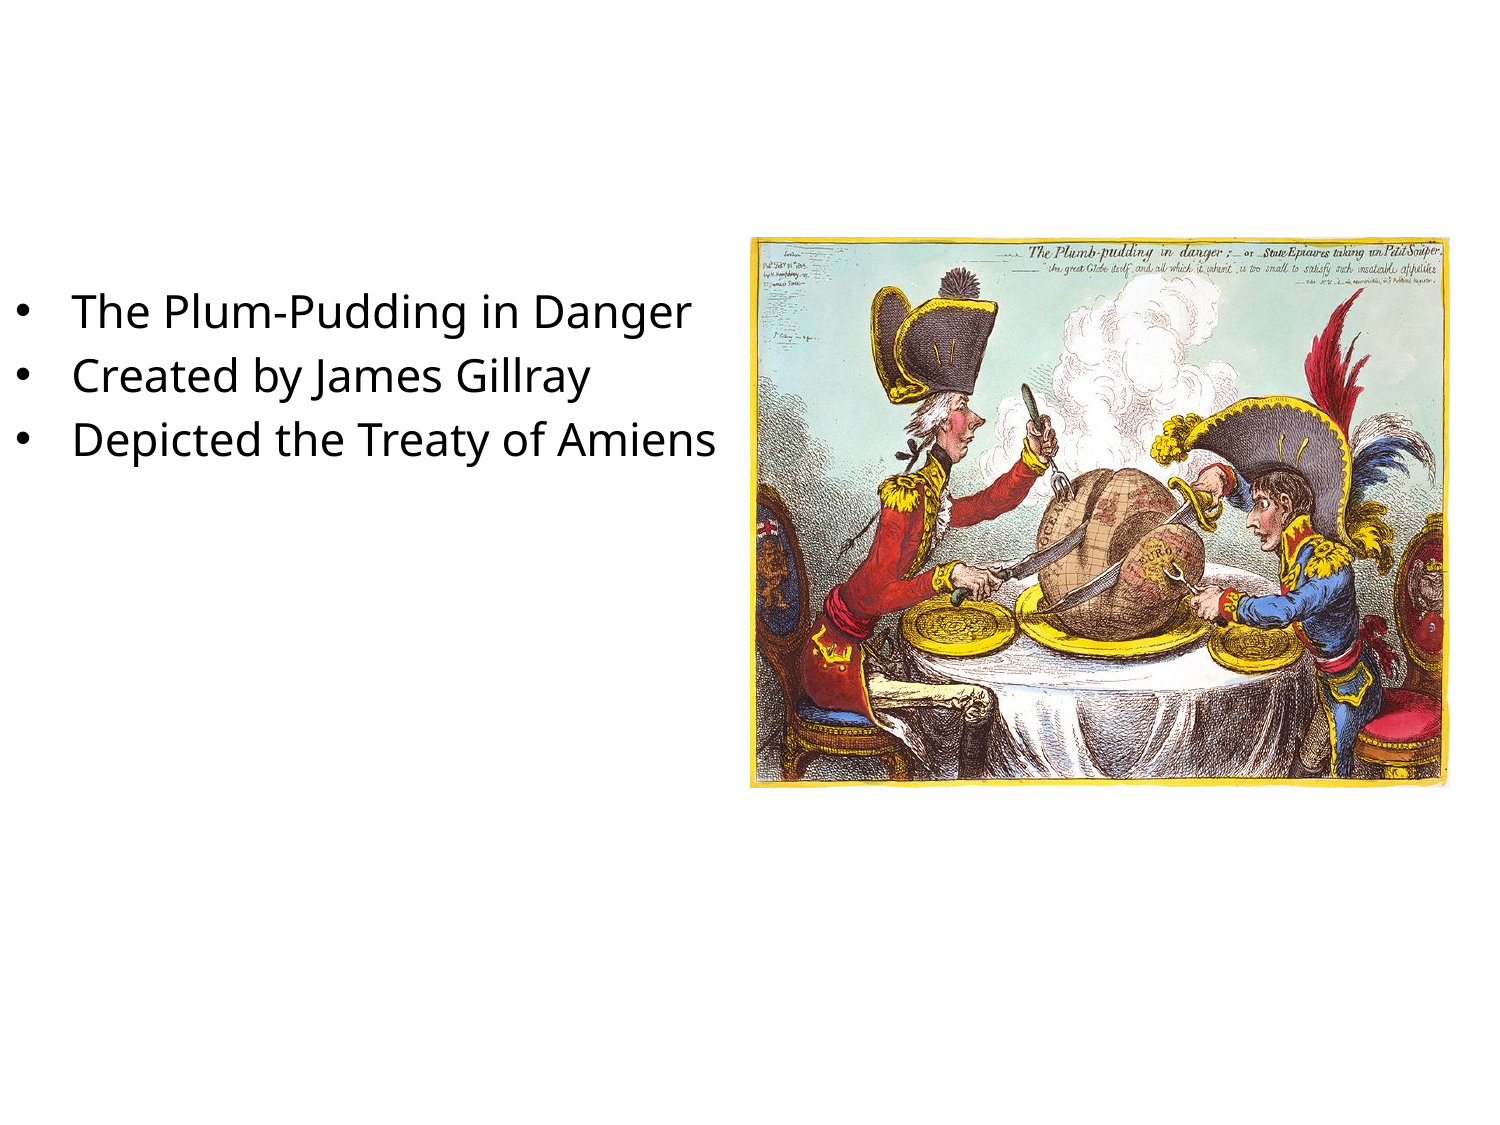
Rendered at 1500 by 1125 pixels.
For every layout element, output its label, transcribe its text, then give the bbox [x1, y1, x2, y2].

list The Plum-Pudding in Danger Created by James Gillray Depicted the Treaty of Amiens [0, 275, 1350, 1018]
picture [749, 237, 1451, 788]
